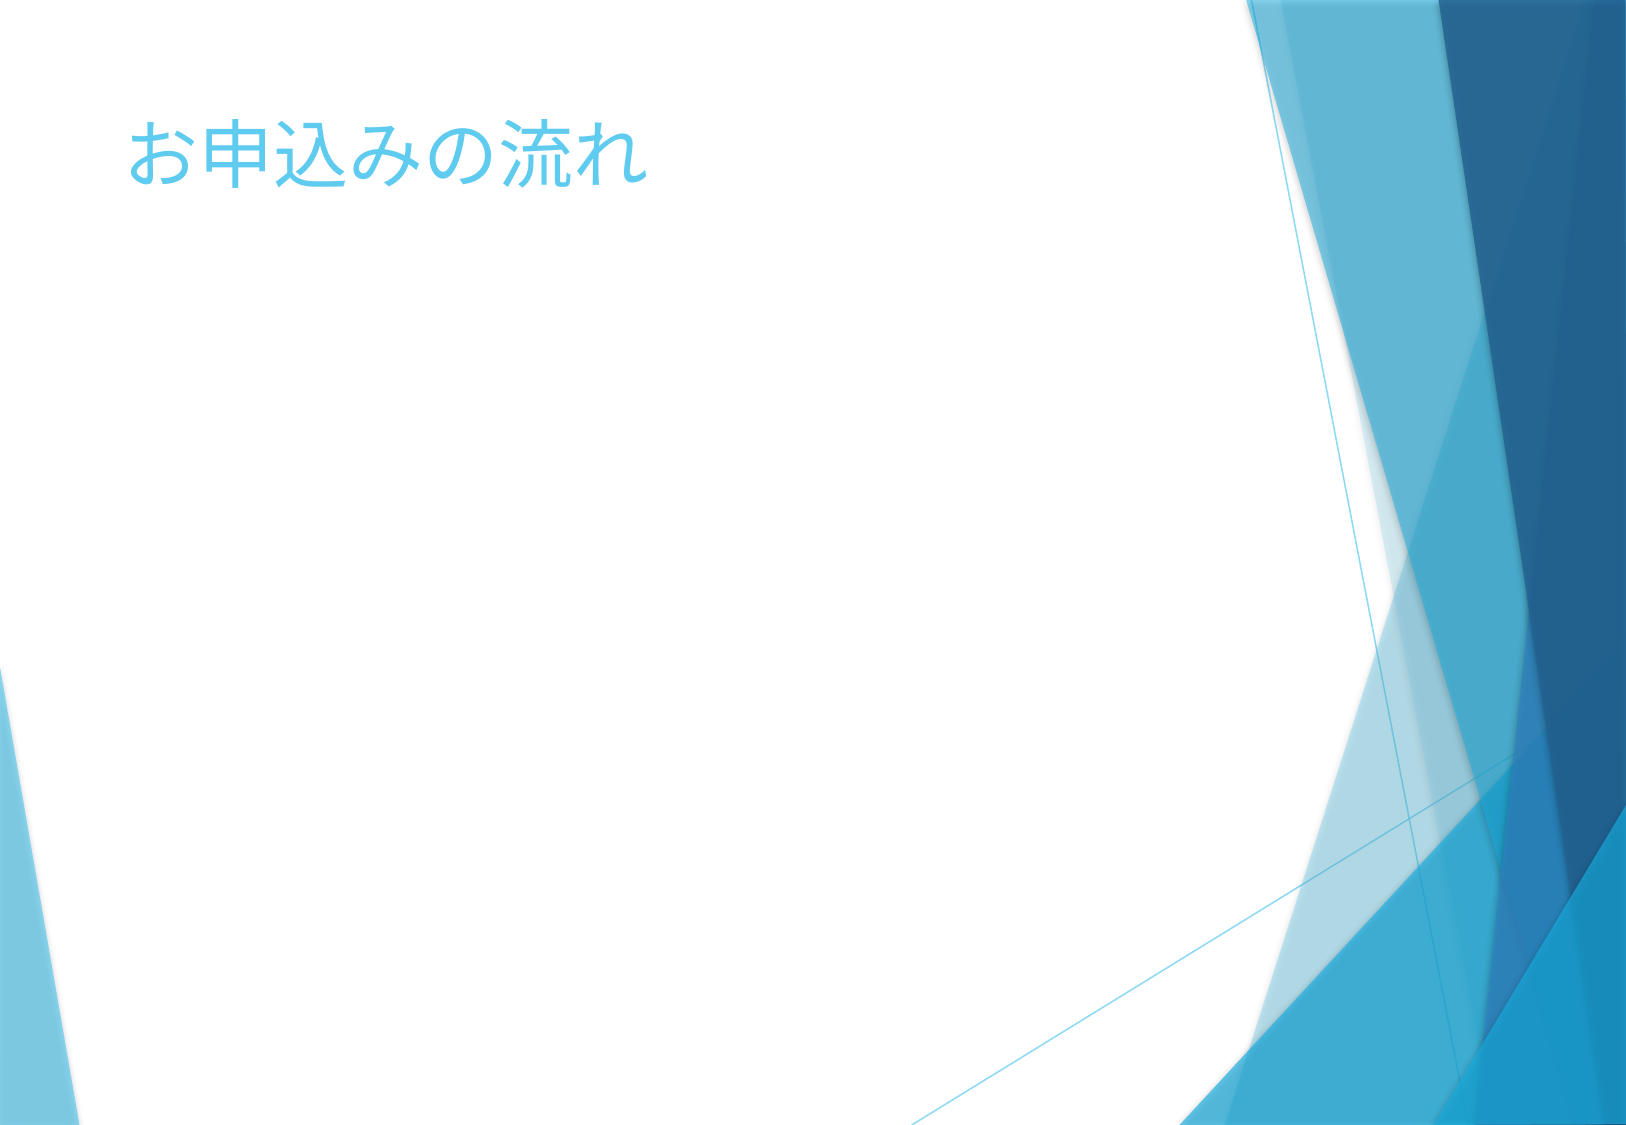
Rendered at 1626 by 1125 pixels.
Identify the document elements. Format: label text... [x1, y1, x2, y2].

title お申込みの流れ [108, 99, 1237, 317]
